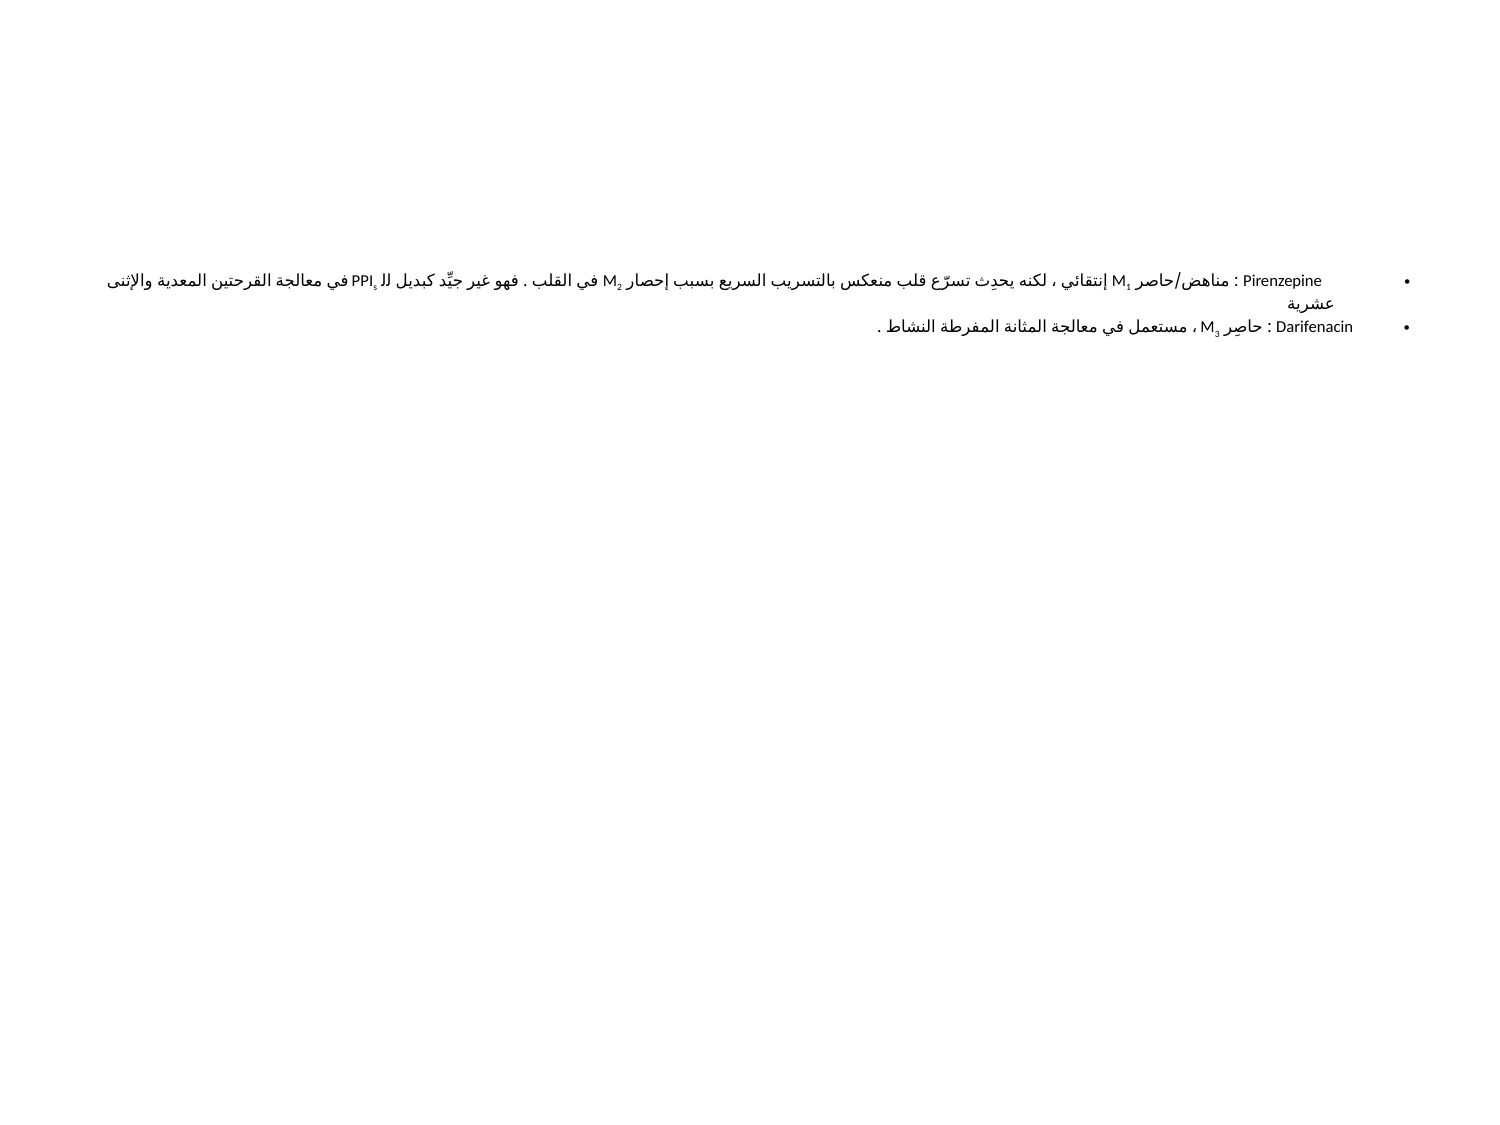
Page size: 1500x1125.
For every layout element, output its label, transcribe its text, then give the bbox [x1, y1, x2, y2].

list Pirenzepine : مناهض/حاصر M1 إنتقائي ، لكنه يحدِث تسرّع قلب منعكس بالتسريب السريع بسبب إحصار M2 في القلب . فهو غير جيِّد كبديل ﻟﻟ PPIs في معالجة القرحتين المعدية والإثنى عشرية Darifenacin : حاصِر M3 ، مستعمل في معالجة المثانة المفرطة النشاط . [75, 262, 1425, 1005]
